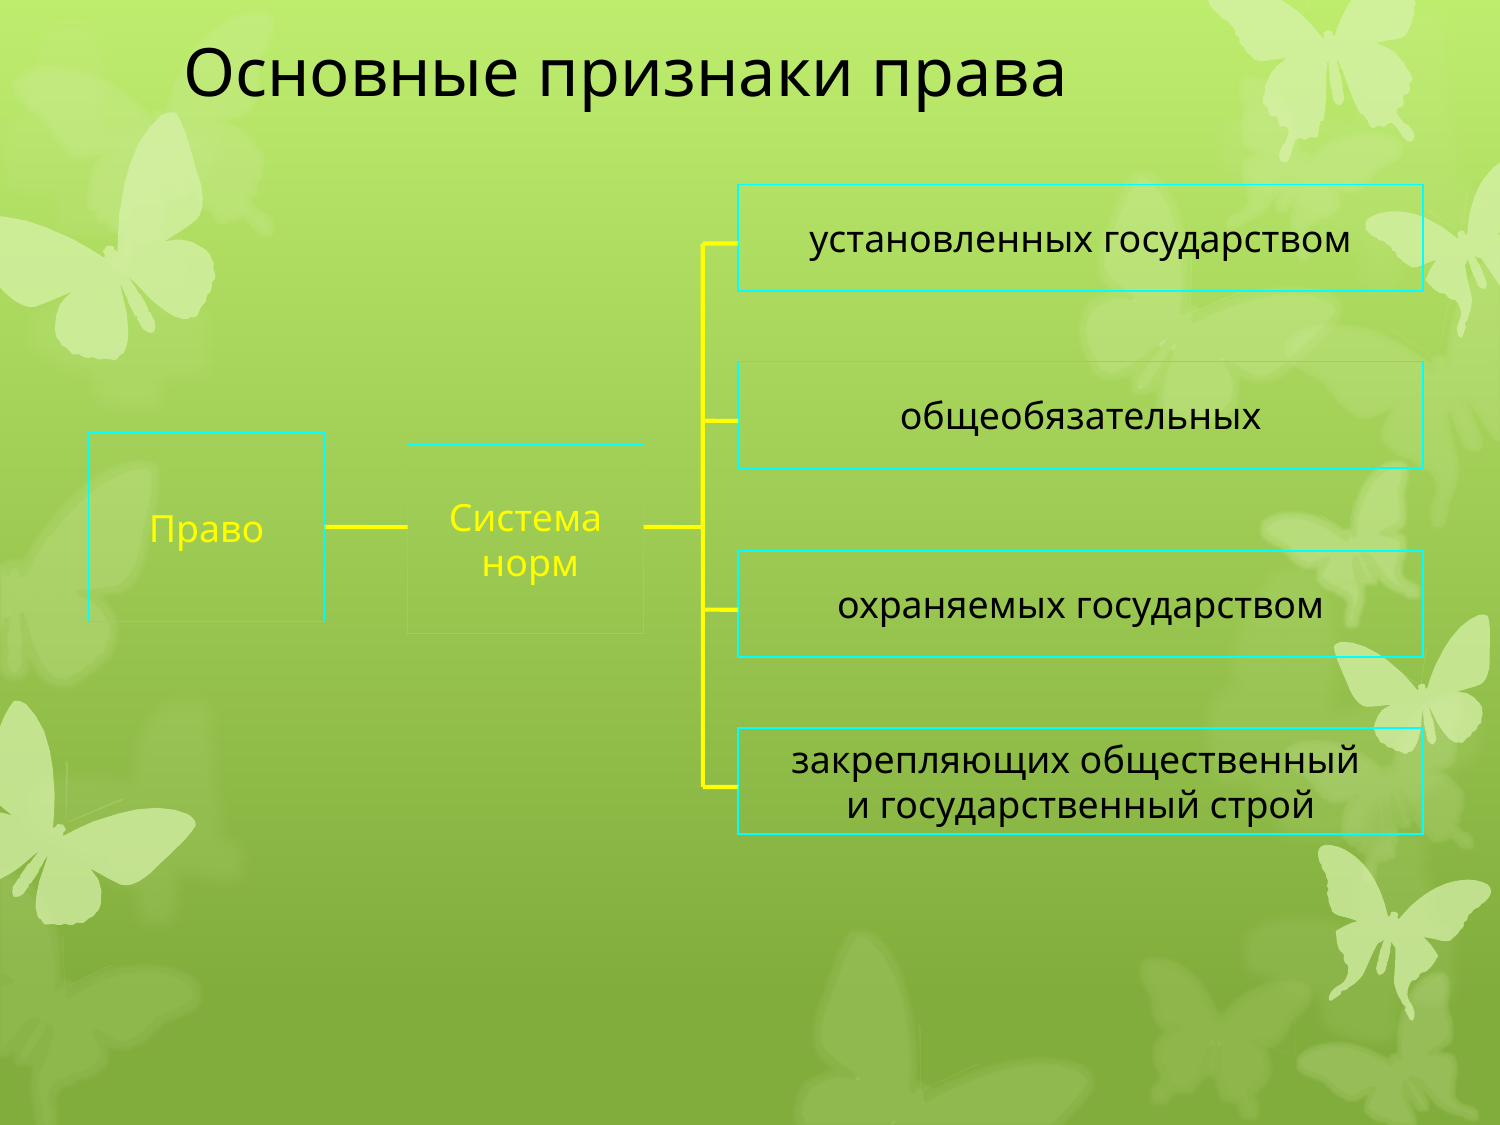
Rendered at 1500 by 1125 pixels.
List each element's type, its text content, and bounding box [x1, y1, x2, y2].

text_box Право [88, 432, 325, 622]
text_box Основные признаки права [64, 22, 1140, 117]
text_box установленных государством [738, 184, 1424, 291]
text_box охраняемых государством [738, 550, 1424, 657]
text_box Система норм [407, 444, 644, 634]
text_box закрепляющих общественный и государственный строй [738, 727, 1424, 835]
text_box общеобязательных [738, 361, 1424, 468]
